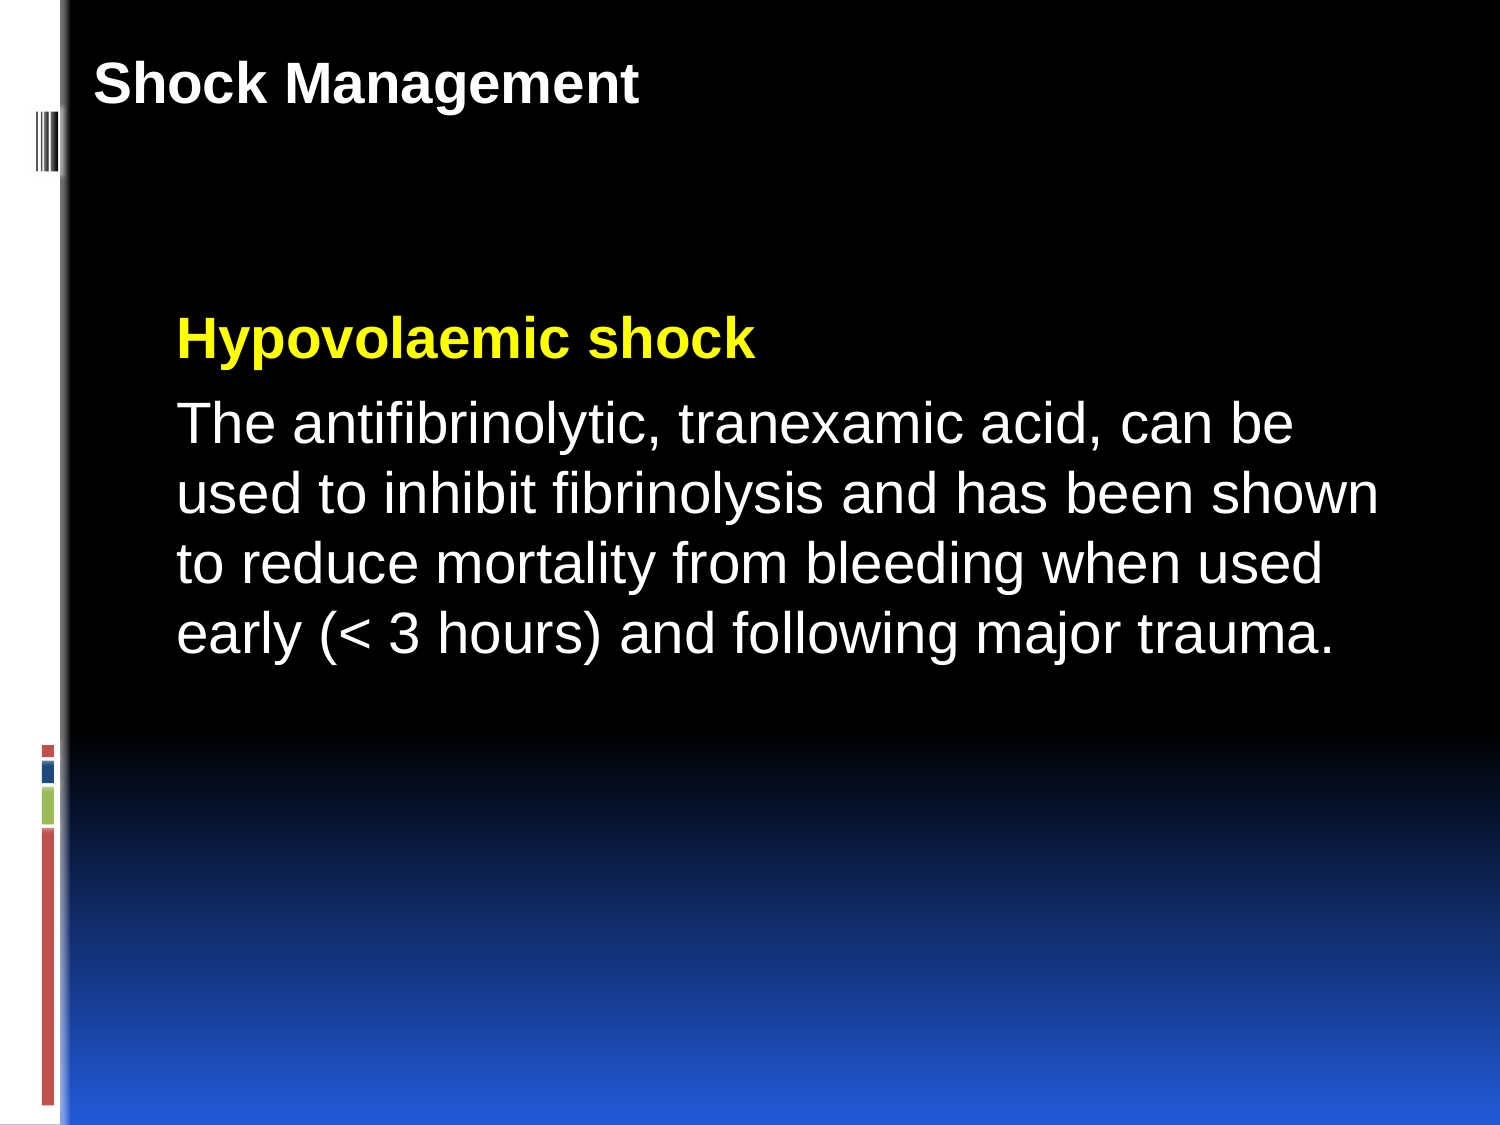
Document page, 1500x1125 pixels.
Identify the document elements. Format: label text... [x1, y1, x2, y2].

list Hypovolaemic shock The antifibrinolytic, tranexamic acid, can be used to inhibit fibrinolysis and has been shown to reduce mortality from bleeding when used early (< 3 hours) and following major trauma. [149, 292, 1426, 1043]
text_box Shock Management [78, 37, 656, 123]
